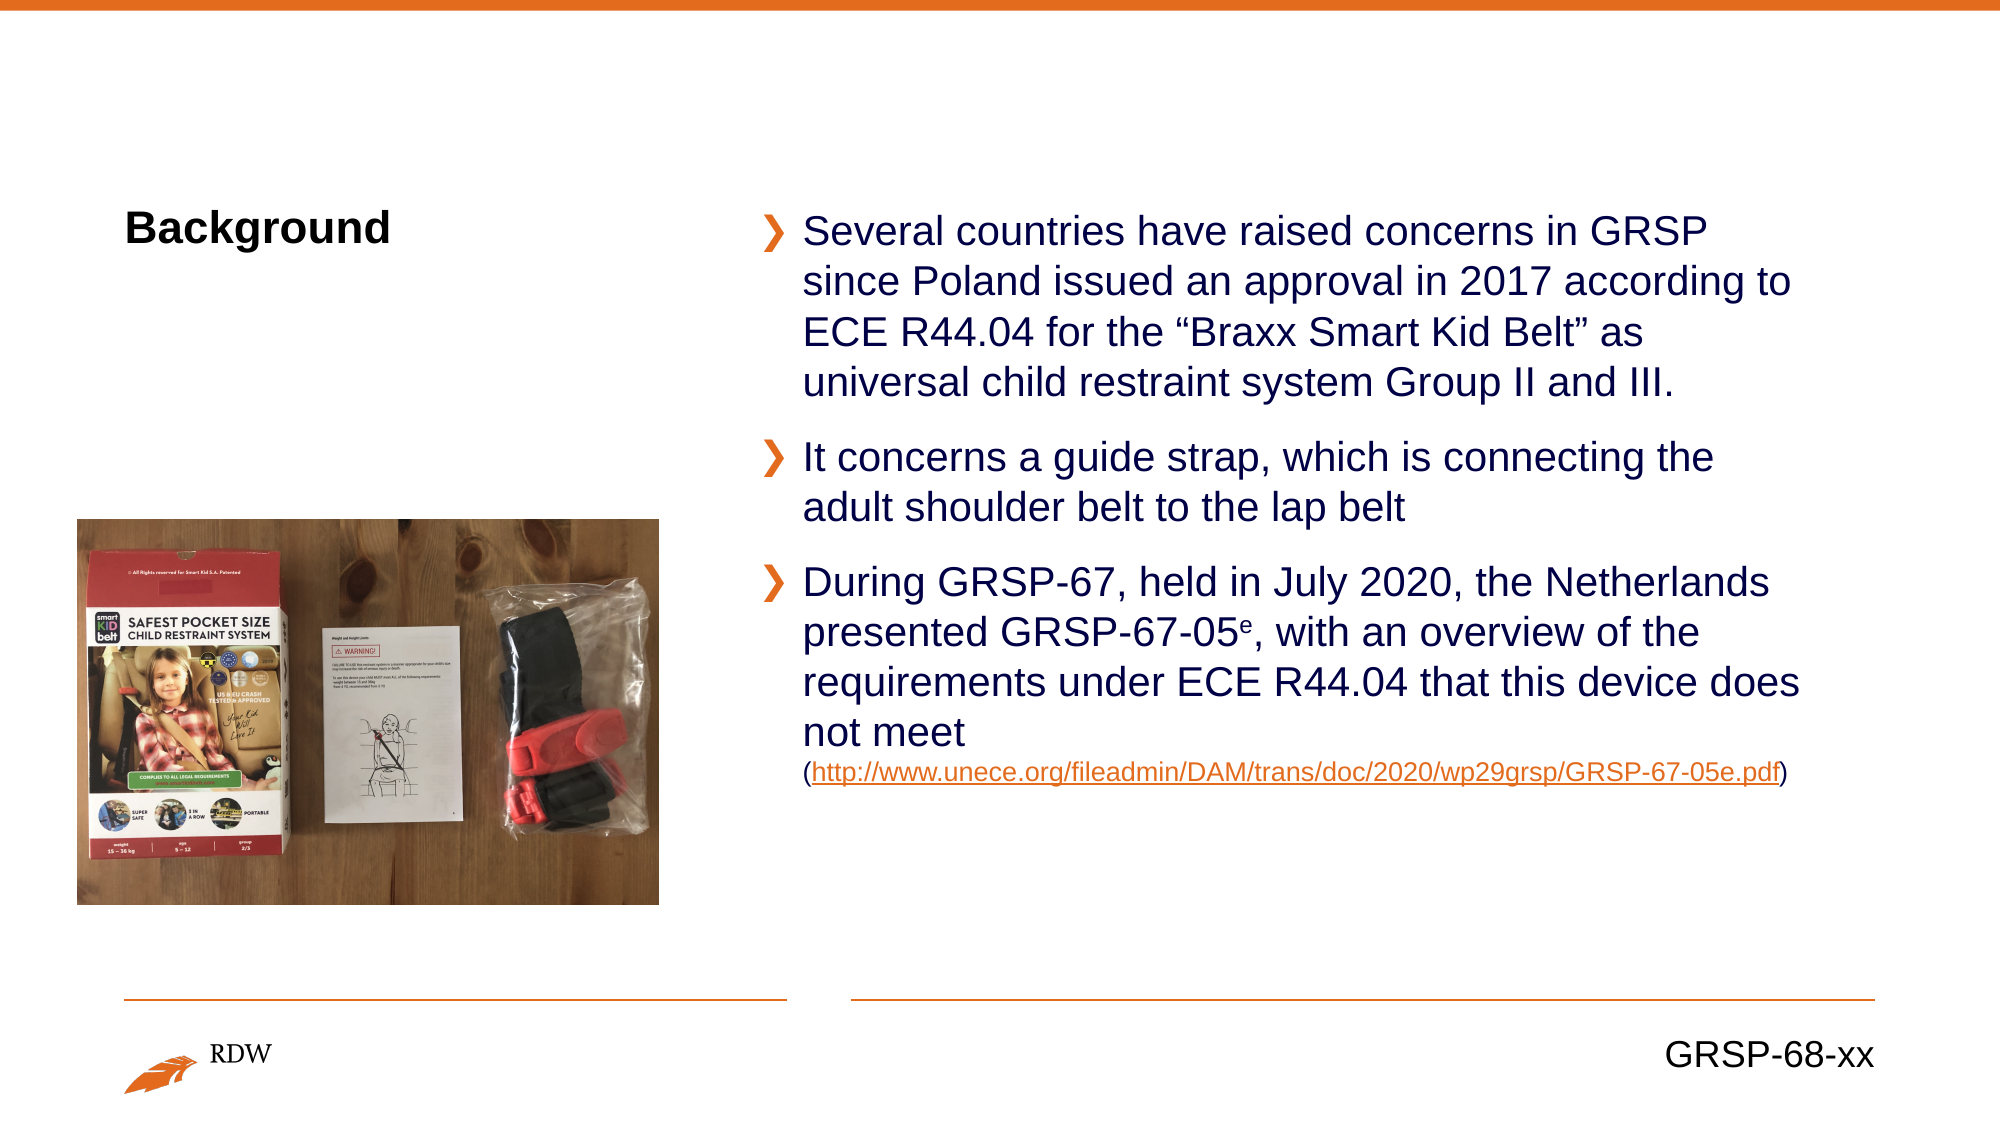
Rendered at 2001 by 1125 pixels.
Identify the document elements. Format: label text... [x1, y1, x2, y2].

title Background [124, 204, 758, 309]
text_box GRSP-68-xx [1649, 1022, 1890, 1083]
list Several countries have raised concerns in GRSP since Poland issued an approval in 2017 according to ECE R44.04 for the “Braxx Smart Kid Belt” as universal child restraint system Group II and III. It concerns a guide strap, which is connecting the adult shoulder belt to the lap belt During GRSP-67, held in July 2020, the Netherlands presented GRSP-67-05e, with an overview of the requirements under ECE R44.04 that this device does not meet (http://www.unece.org/fileadmin/DAM/trans/doc/2020/wp29grsp/GRSP-67-05e.pdf) [758, 204, 1821, 943]
picture [77, 519, 659, 905]
picture [124, 1044, 272, 1094]
